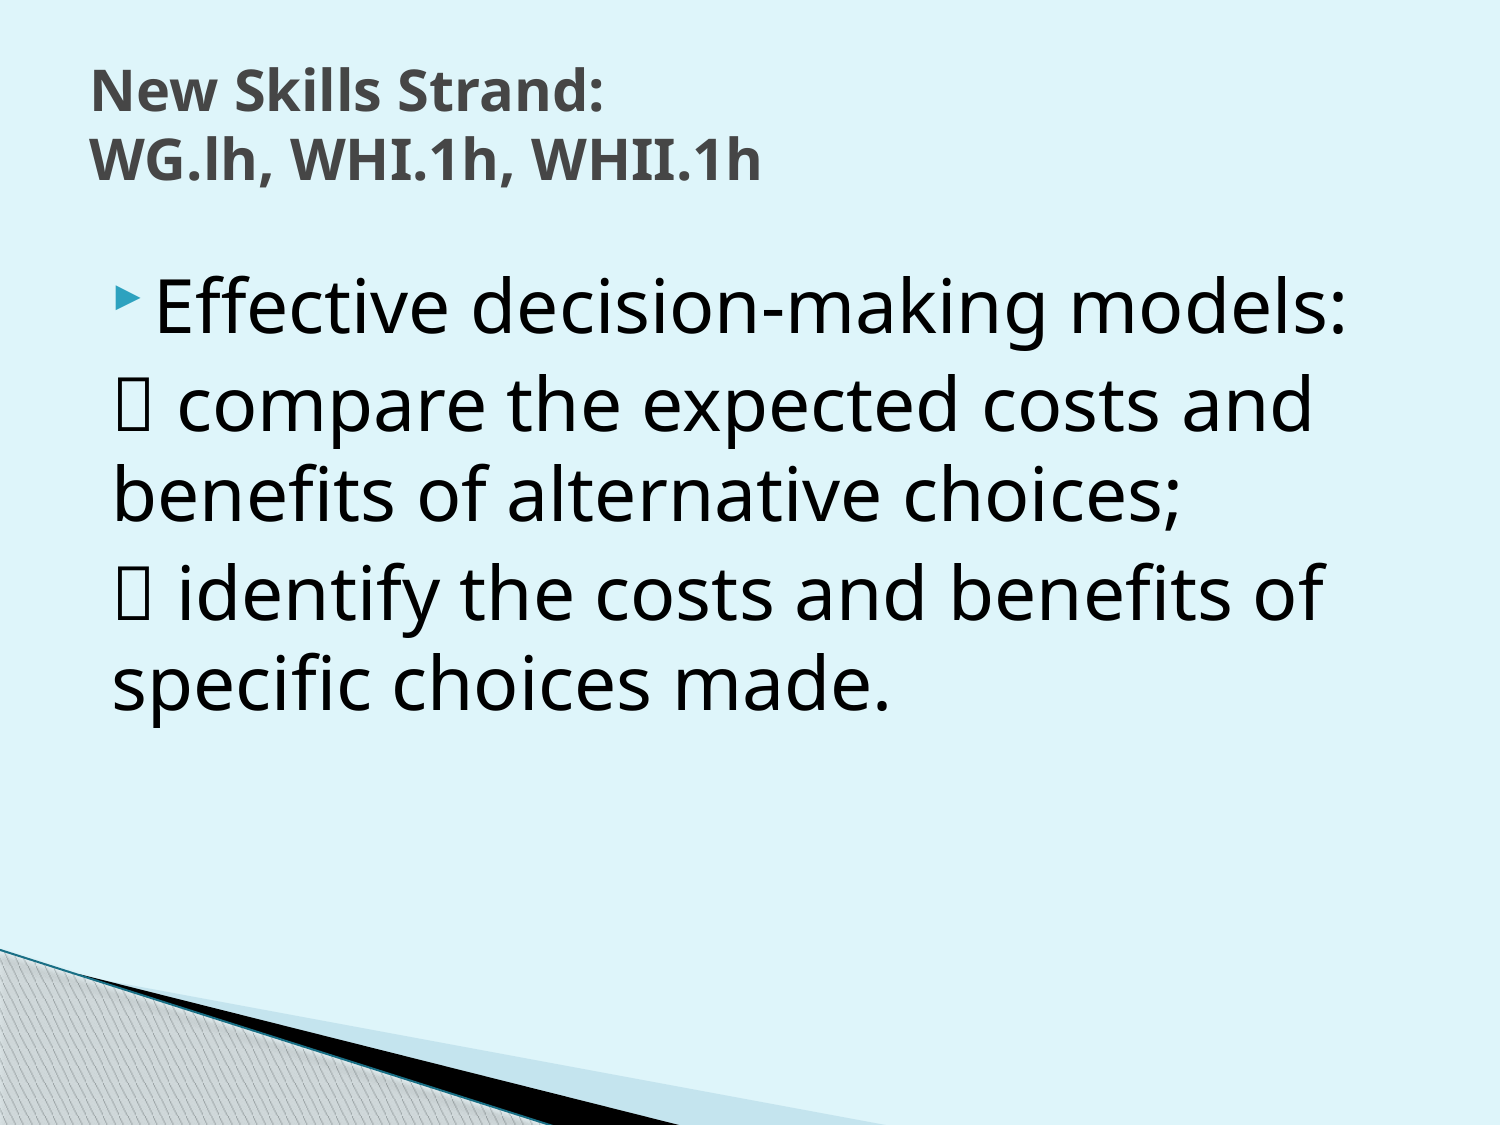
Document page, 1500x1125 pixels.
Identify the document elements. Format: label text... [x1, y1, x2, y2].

title New Skills Strand: WG.lh, WHI.1h, WHII.1h [75, 45, 1425, 200]
list Effective decision-making models:  compare the expected costs and benefits of alternative choices;  identify the costs and benefits of specific choices made. [78, 174, 1429, 918]
